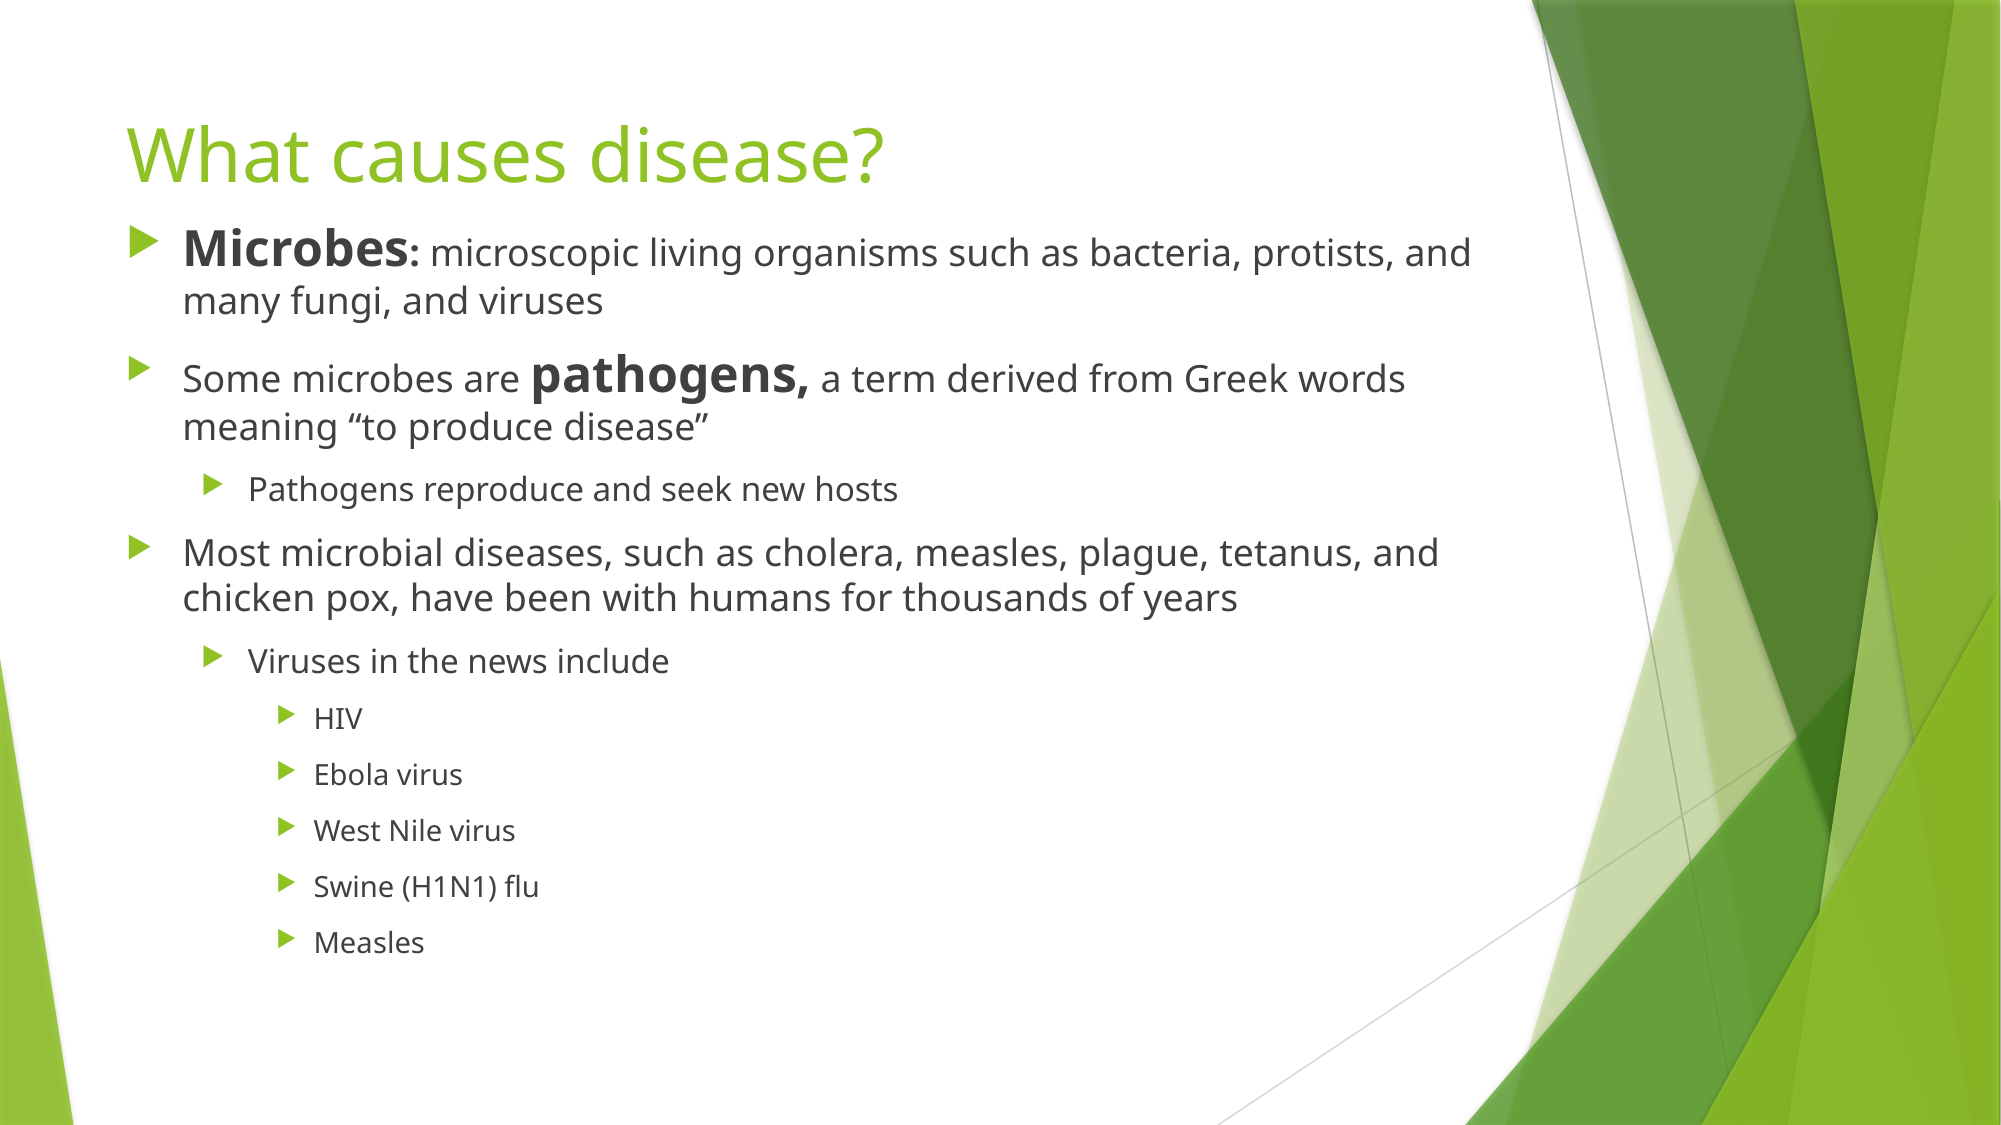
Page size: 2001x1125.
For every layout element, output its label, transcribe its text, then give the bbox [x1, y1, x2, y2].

title What causes disease? [111, 99, 1522, 209]
list Microbes: microscopic living organisms such as bacteria, protists, and many fungi, and viruses Some microbes are pathogens, a term derived from Greek words meaning “to produce disease” Pathogens reproduce and seek new hosts Most microbial diseases, such as cholera, measles, plague, tetanus, and chicken pox, have been with humans for thousands of years Viruses in the news include HIV Ebola virus West Nile virus Swine (H1N1) flu Measles [111, 209, 1522, 1040]
